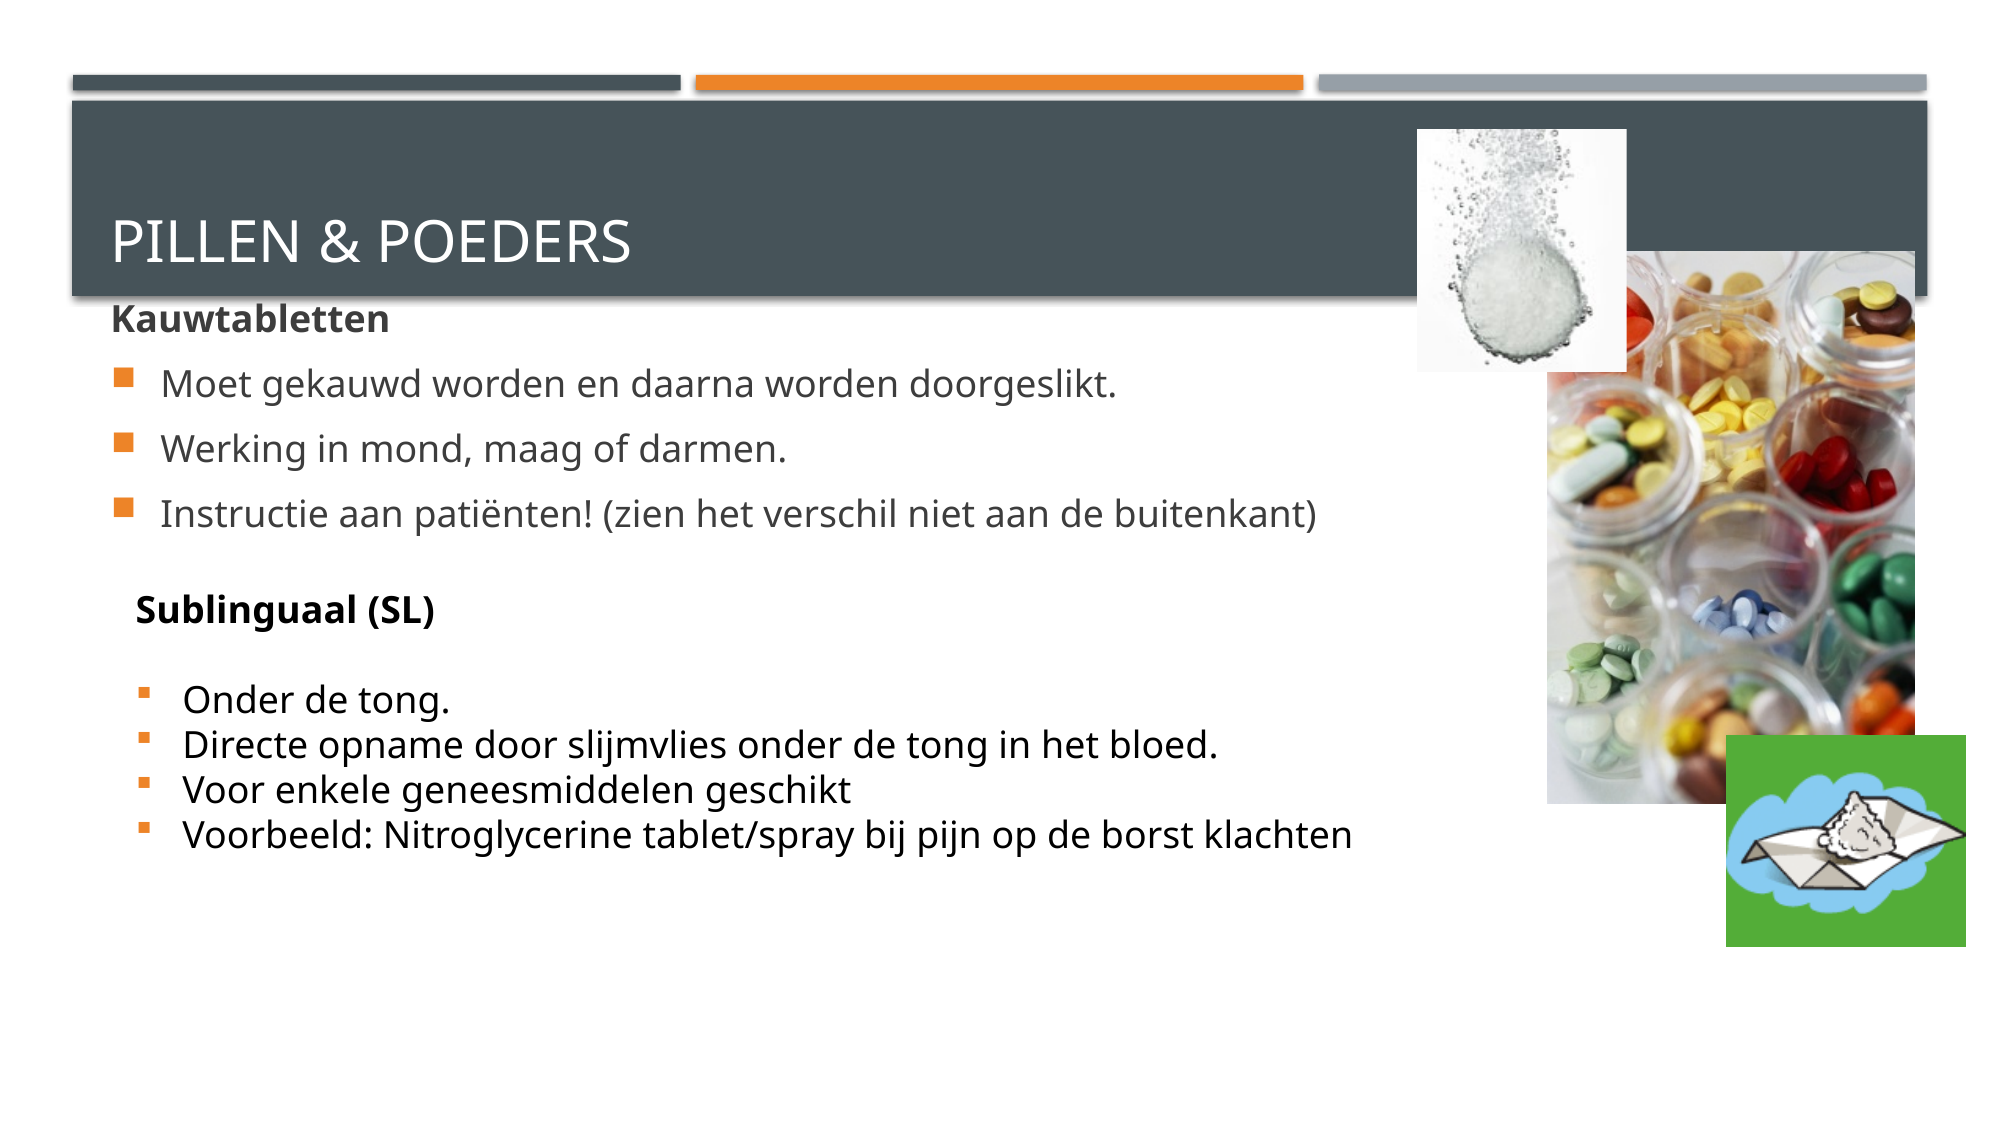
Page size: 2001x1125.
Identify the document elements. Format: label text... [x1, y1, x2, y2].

picture [1416, 125, 1967, 948]
text_box Sublinguaal (SL) Onder de tong. Directe opname door slijmvlies onder de tong in het bloed. Voor enkele geneesmiddelen geschikt Voorbeeld: Nitroglycerine tablet/spray bij pijn op de borst klachten [120, 578, 1665, 908]
list Kauwtabletten Moet gekauwd worden en daarna worden doorgeslikt. Werking in mond, maag of darmen. Instructie aan patiënten! (zien het verschil niet aan de buitenkant) [95, 88, 1905, 742]
